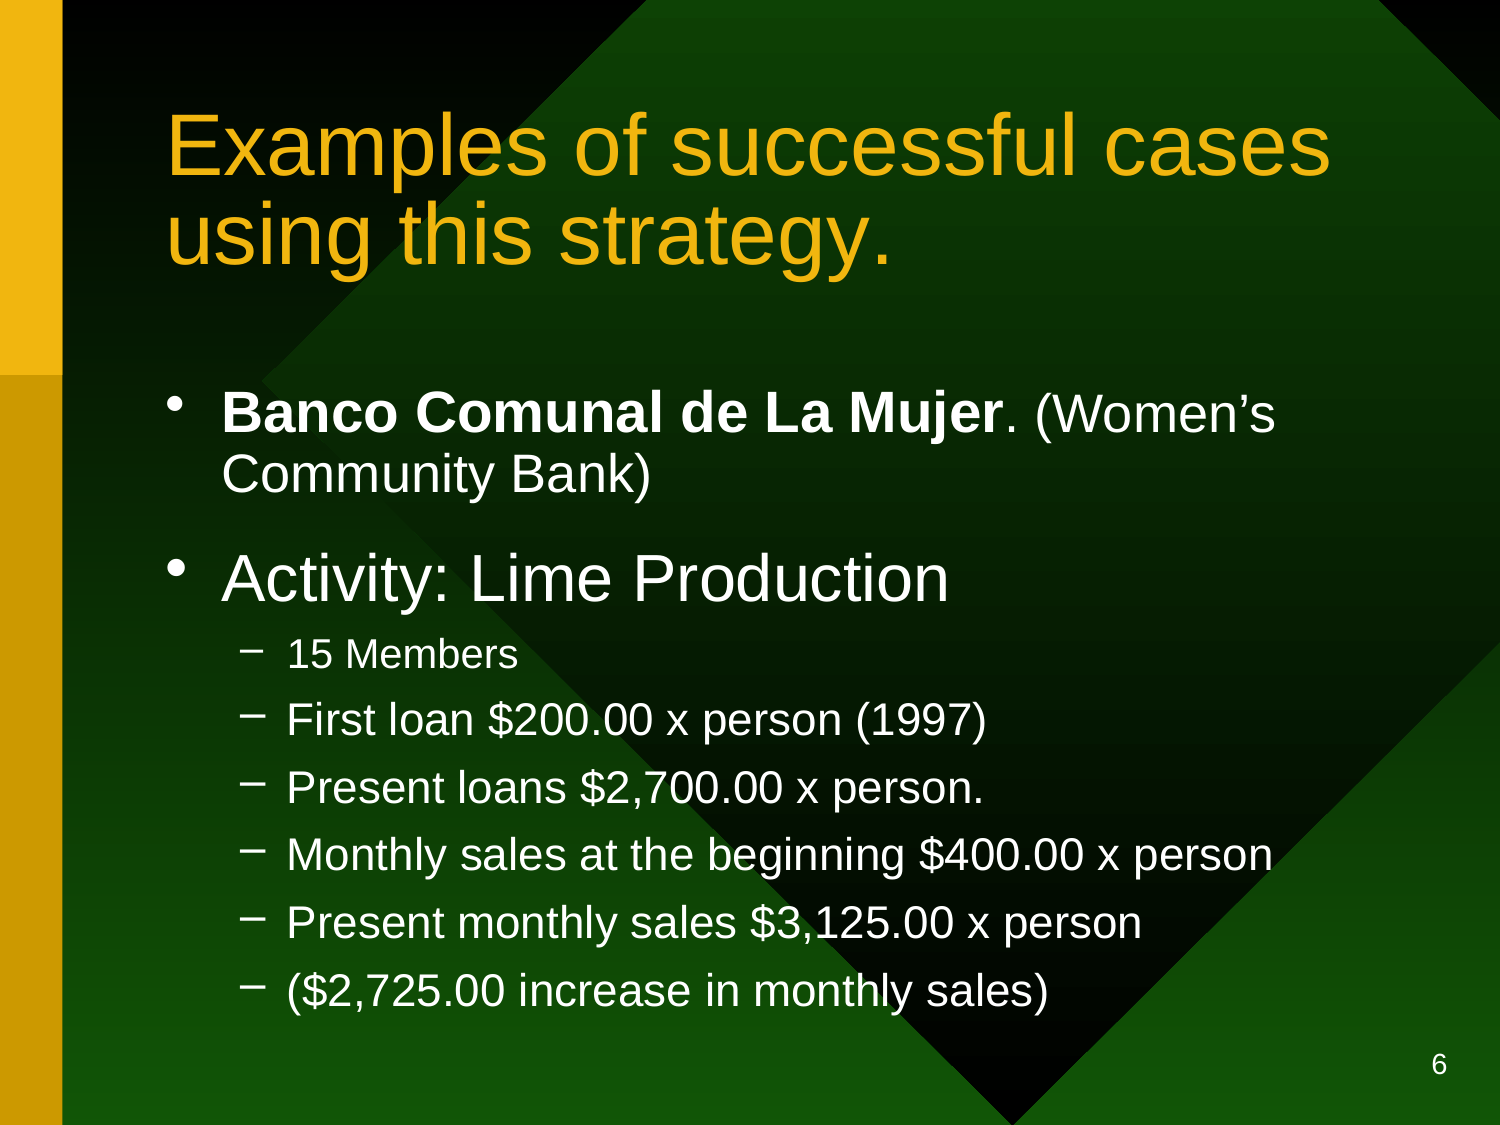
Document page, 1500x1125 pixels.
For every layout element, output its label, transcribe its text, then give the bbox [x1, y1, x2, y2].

title Examples of successful cases using this strategy. [149, 99, 1388, 288]
slide_number 6 [1087, 1049, 1463, 1088]
list Banco Comunal de La Mujer. (Women’s Community Bank) Activity: Lime Production 15 Members First loan $200.00 x person (1997) Present loans $2,700.00 x person. Monthly sales at the beginning $400.00 x person Present monthly sales $3,125.00 x person ($2,725.00 increase in monthly sales) [149, 374, 1388, 976]
